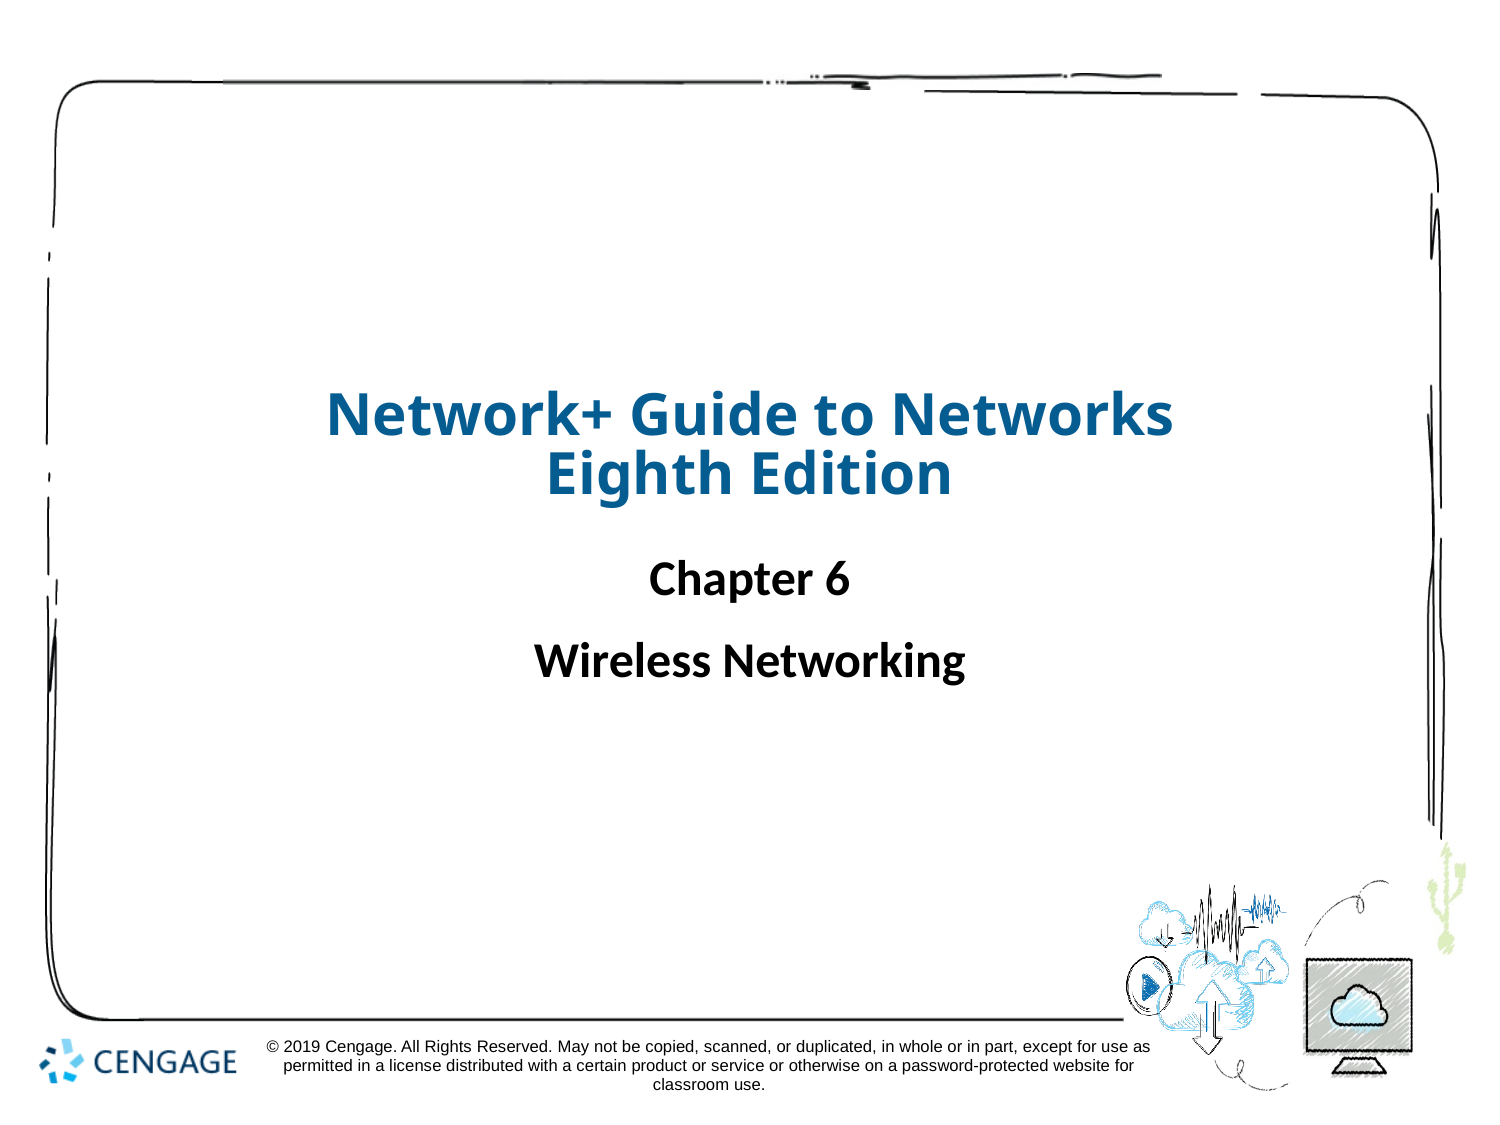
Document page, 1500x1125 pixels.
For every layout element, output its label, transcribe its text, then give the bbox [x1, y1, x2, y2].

title Network+ Guide to Networks Eighth Edition [114, 387, 1386, 507]
picture [1302, 863, 1413, 1079]
picture [19, 41, 1475, 1118]
subtitle Chapter 6 Wireless Networking [114, 549, 1386, 691]
list © 2019 Cengage. All Rights Reserved. May not be copied, scanned, or duplicated, in whole or in part, except for use as permitted in a license distributed with a certain product or service or otherwise on a password-protected website for classroom use. [243, 1037, 1175, 1096]
